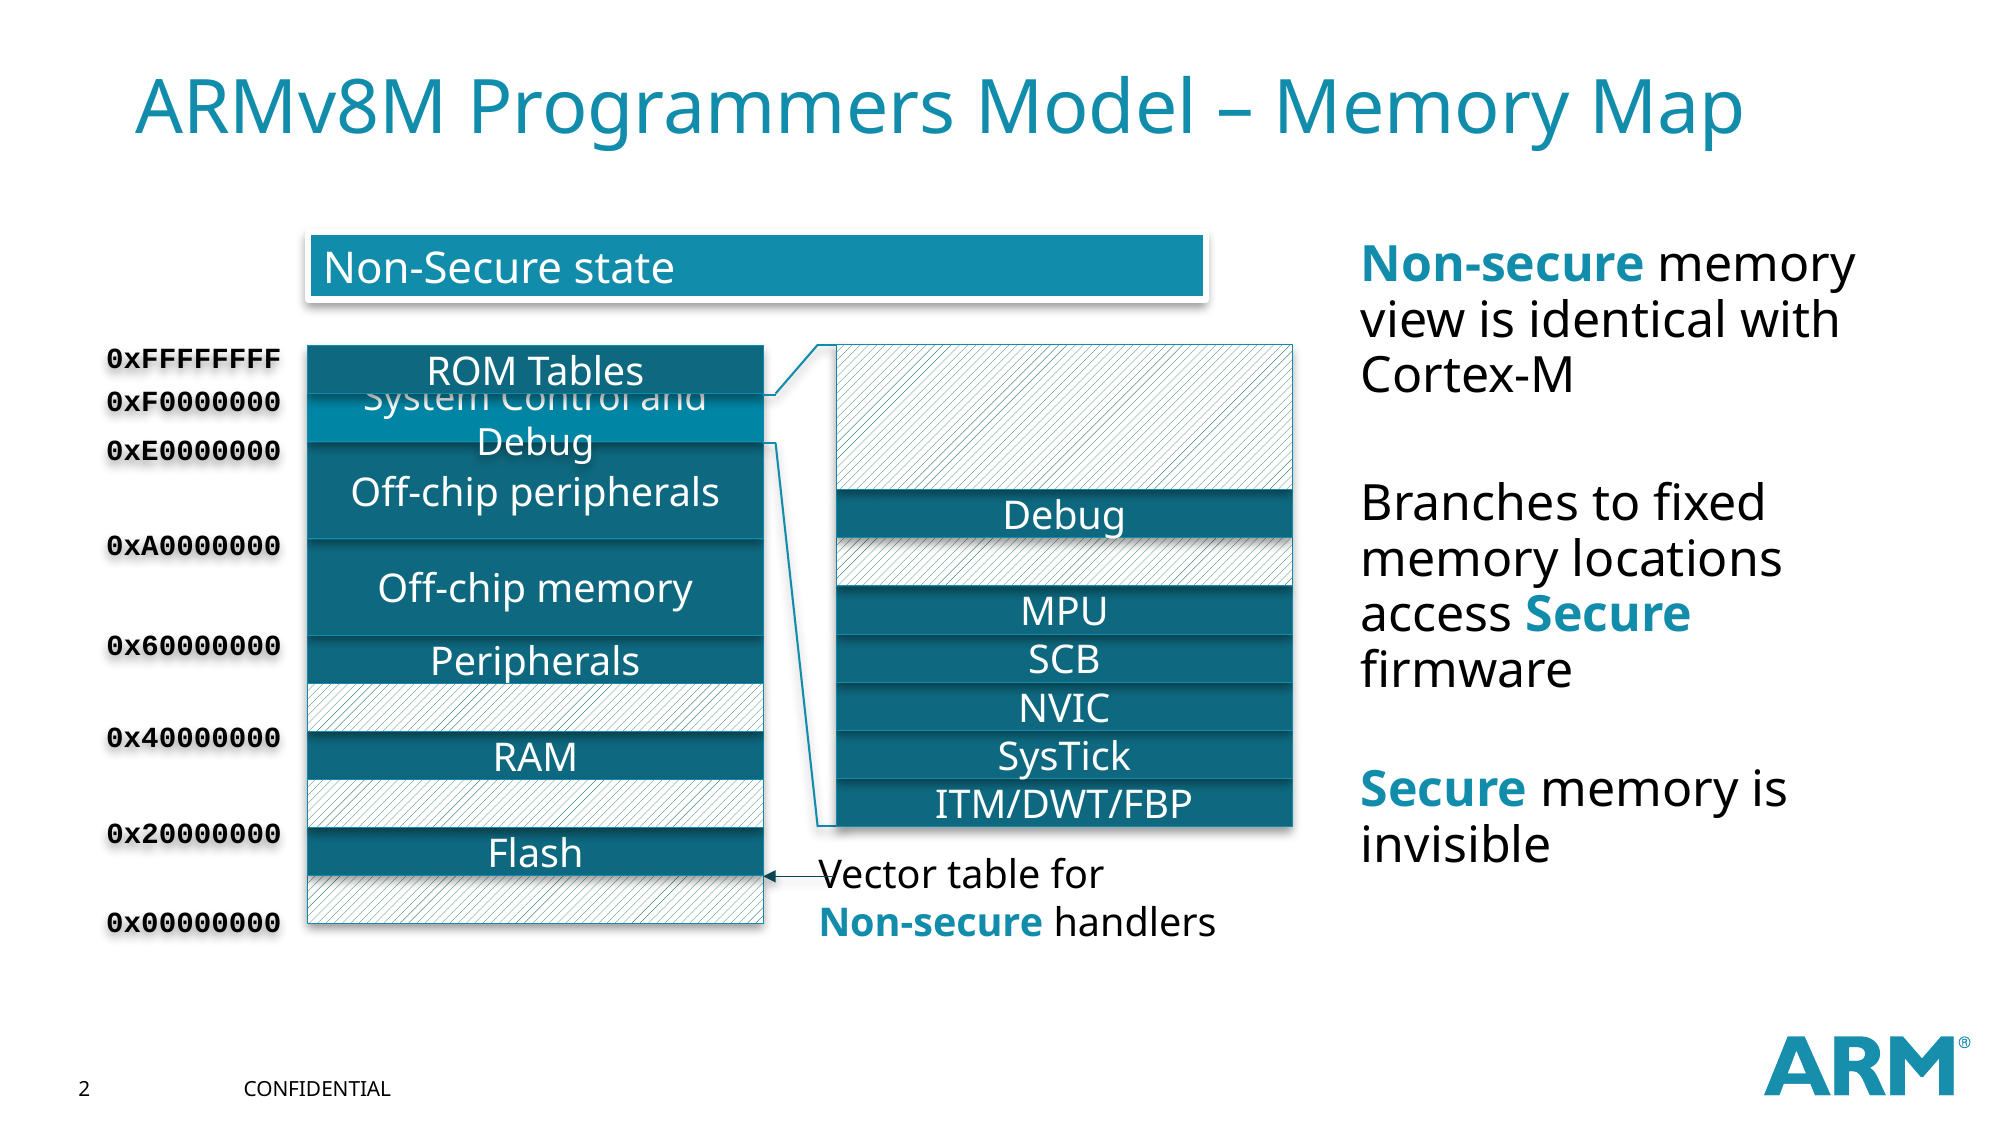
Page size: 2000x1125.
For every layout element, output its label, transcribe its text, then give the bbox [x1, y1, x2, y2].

text_box 0xF0000000 [79, 372, 299, 404]
text_box Vector table for Non-secure handlers [798, 839, 1237, 955]
text_box Debug [836, 501, 1293, 539]
text_box [836, 344, 1293, 490]
text_box [836, 550, 1293, 587]
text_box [775, 344, 818, 394]
text_box NVIC [836, 693, 1293, 731]
text_box MPU [836, 598, 1293, 635]
list Non-secure memory view is identical with Cortex-M Branches to fixed memory locations access Secure firmware Secure memory is invisible [1360, 236, 1892, 924]
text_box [307, 345, 764, 876]
text_box SCB [836, 646, 1293, 683]
text_box 0x20000000 [79, 804, 299, 837]
title ARMv8M Programmers Model – Memory Map [135, 58, 1798, 151]
text_box [307, 889, 764, 925]
text_box SysTick [836, 742, 1293, 779]
picture [999, 1012, 2000, 1125]
text_box 0xE0000000 [79, 421, 299, 454]
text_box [775, 442, 818, 828]
text_box 0x60000000 [79, 616, 299, 663]
text_box 0xA0000000 [79, 516, 299, 549]
text_box 0x00000000 [79, 892, 308, 925]
text_box 0xFFFFFFFF [79, 329, 308, 358]
text_box ITM/DWT/FBP [836, 790, 1293, 827]
text_box Non-Secure state [305, 229, 1209, 303]
text_box 0x40000000 [79, 708, 299, 742]
